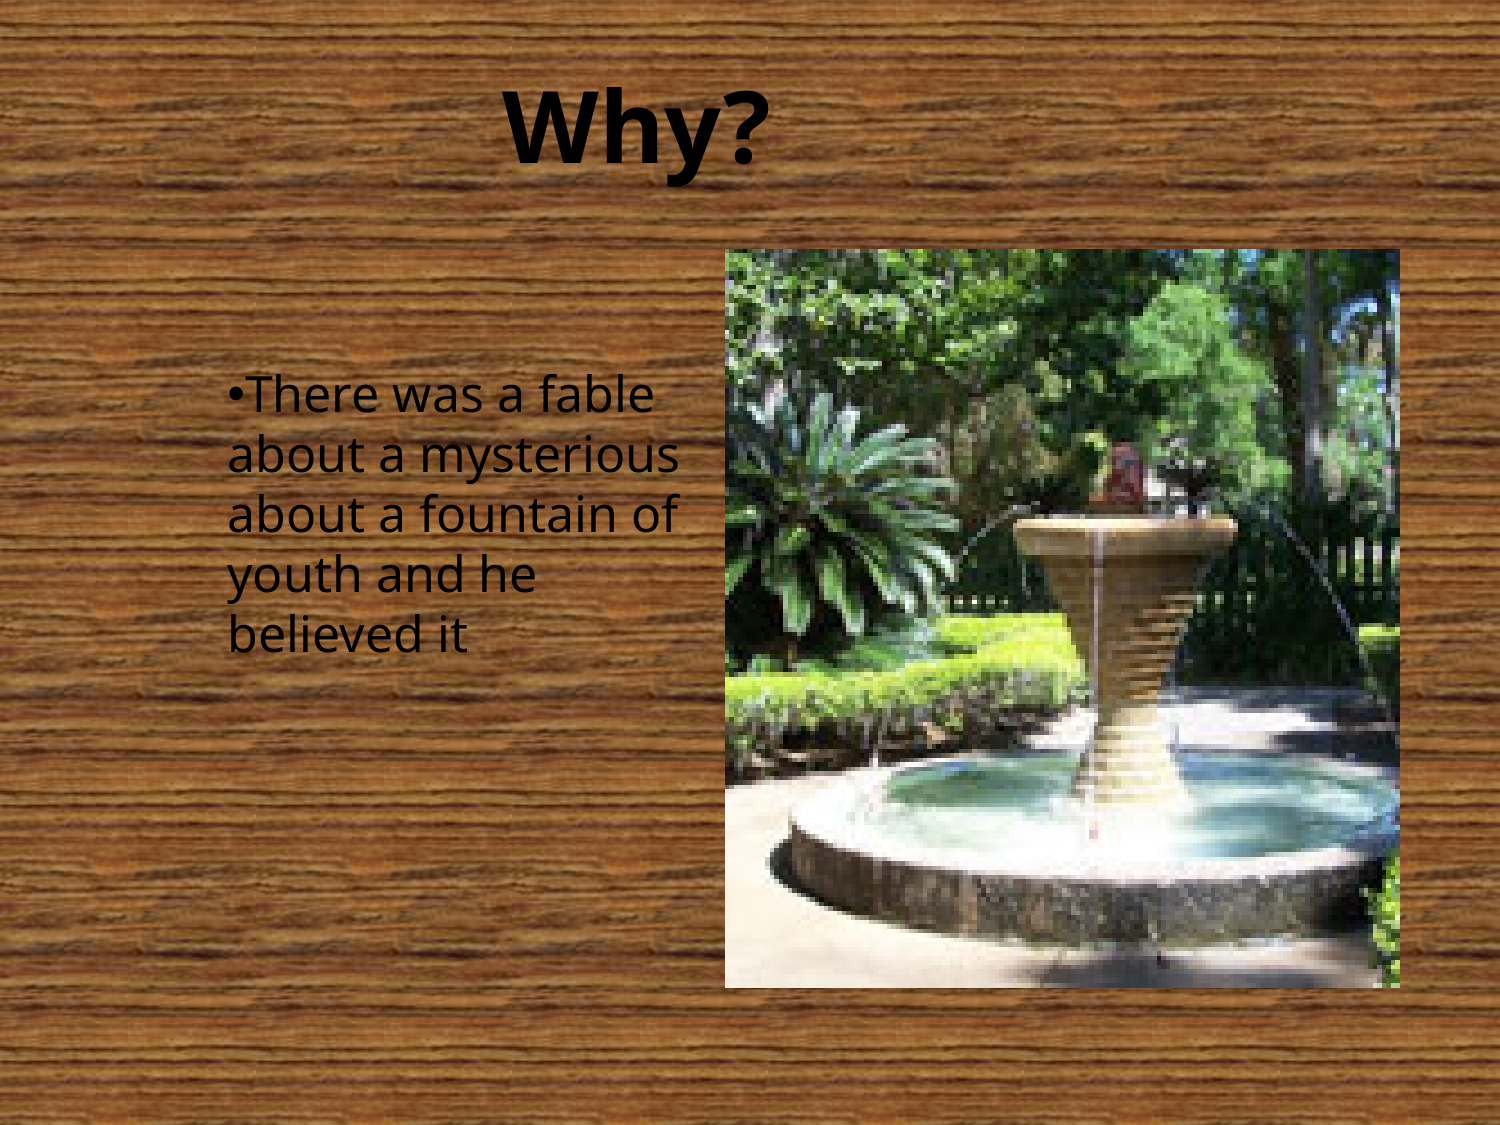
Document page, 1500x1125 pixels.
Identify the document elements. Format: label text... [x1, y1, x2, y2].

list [724, 249, 1401, 989]
title Why? [487, 0, 981, 191]
list There was a fable about a mysterious about a fountain of youth and he believed it [212, 355, 706, 1125]
picture [0, 0, 1500, 1125]
